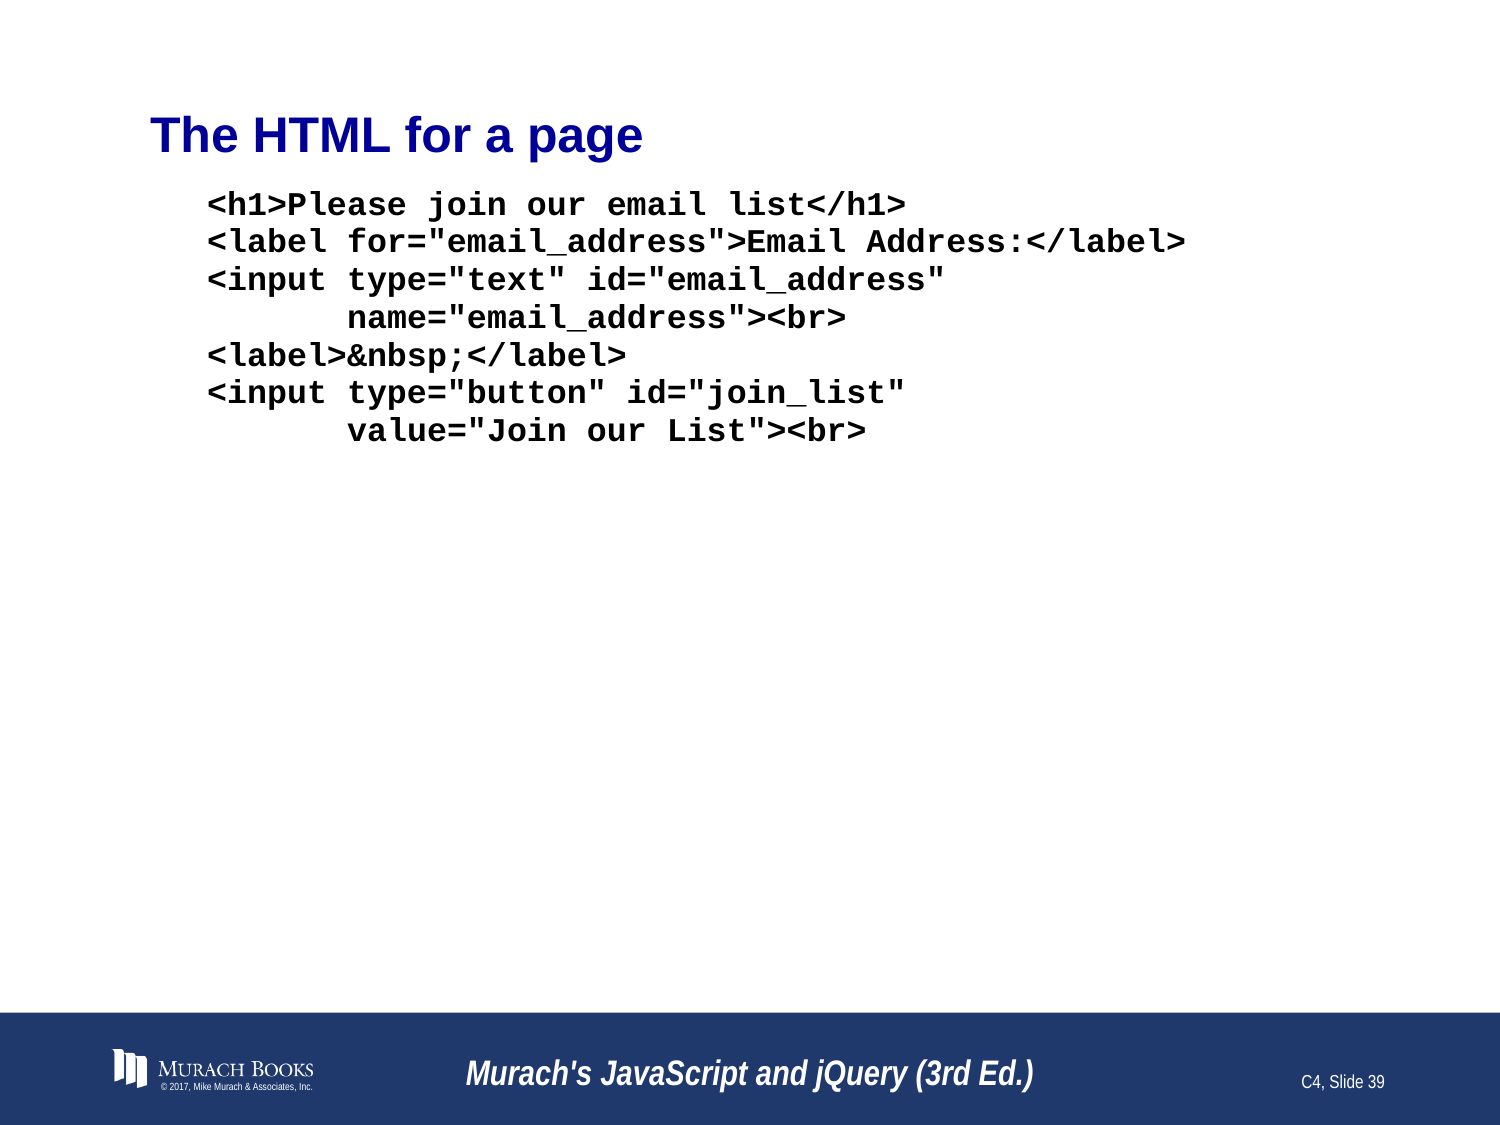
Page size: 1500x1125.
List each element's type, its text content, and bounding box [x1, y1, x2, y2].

title The HTML for a page [150, 102, 1350, 164]
slide_number C4, Slide 39 [1087, 1025, 1400, 1100]
footer © 2017, Mike Murach & Associates, Inc. [12, 1025, 463, 1100]
slide_number Murach's JavaScript and jQuery (3rd Ed.) [463, 1025, 1050, 1100]
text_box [149, 187, 1350, 452]
